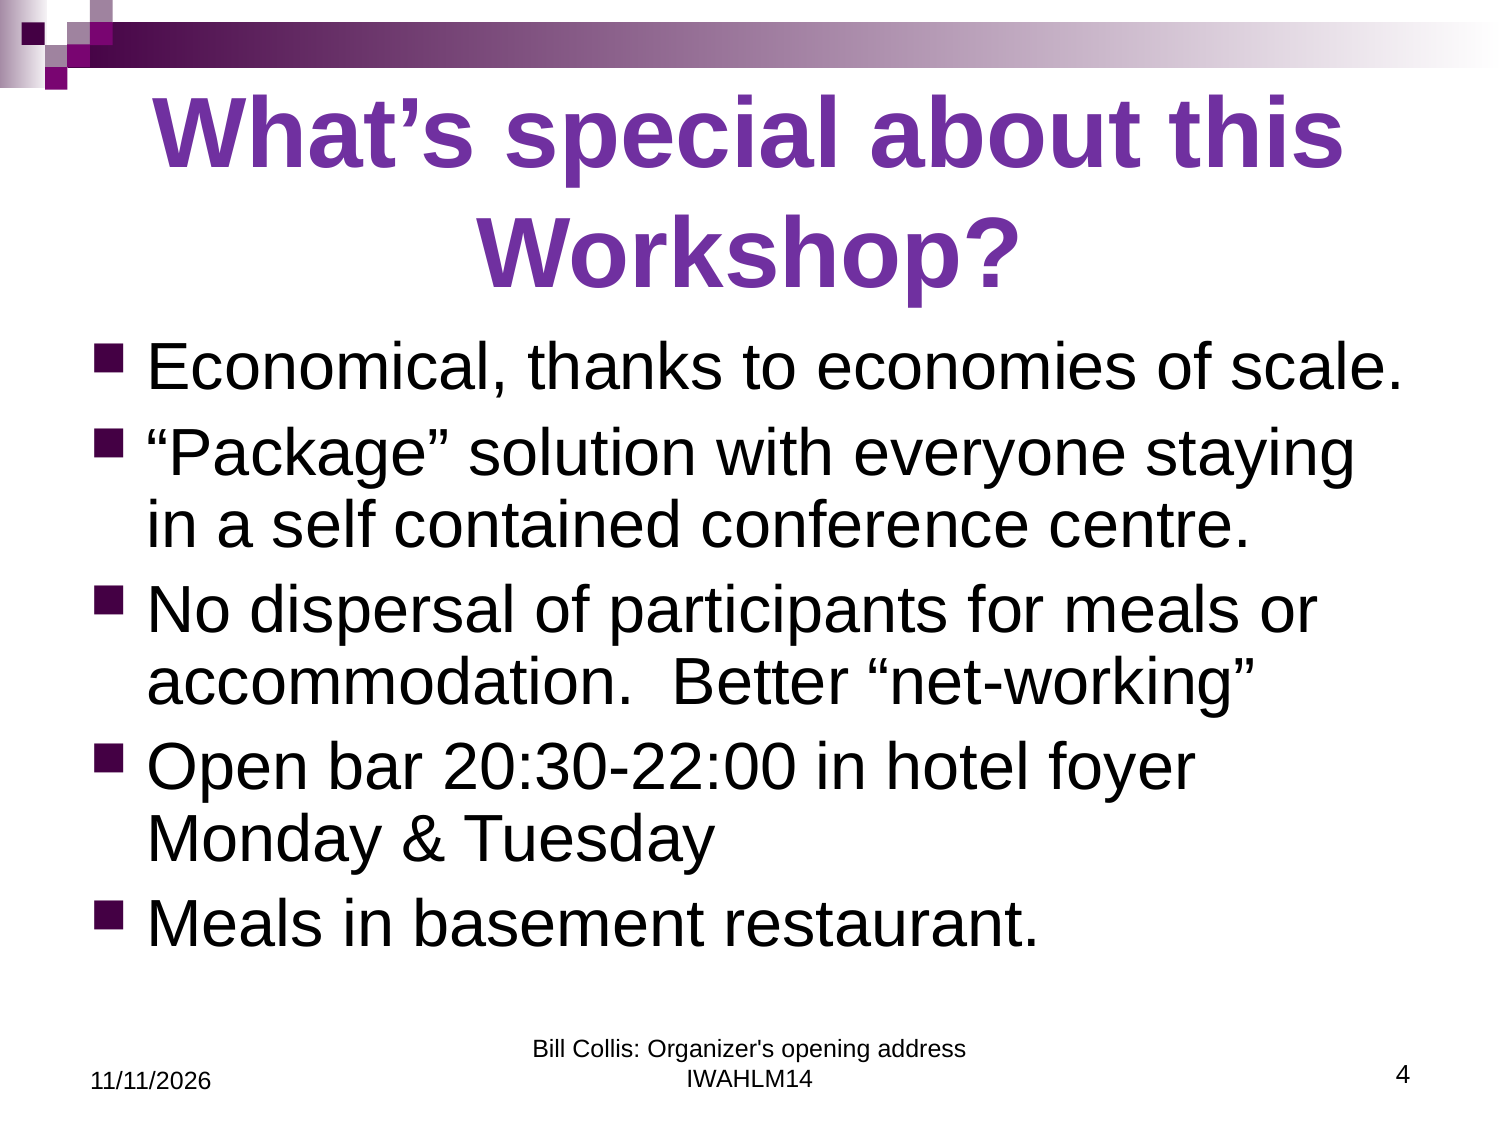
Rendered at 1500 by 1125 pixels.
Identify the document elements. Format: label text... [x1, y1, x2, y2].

list Economical, thanks to economies of scale. “Package” solution with everyone staying in a self contained conference centre. No dispersal of participants for meals or accommodation. Better “net-working” Open bar 20:30-22:00 in hotel foyer Monday & Tuesday Meals in basement restaurant. [75, 324, 1425, 963]
title What’s special about this Workshop? [75, 75, 1425, 300]
footer Bill Collis: Organizer's opening address IWAHLM14 [512, 1025, 988, 1100]
slide_number 4 [1074, 1025, 1425, 1100]
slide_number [75, 1024, 425, 1103]
